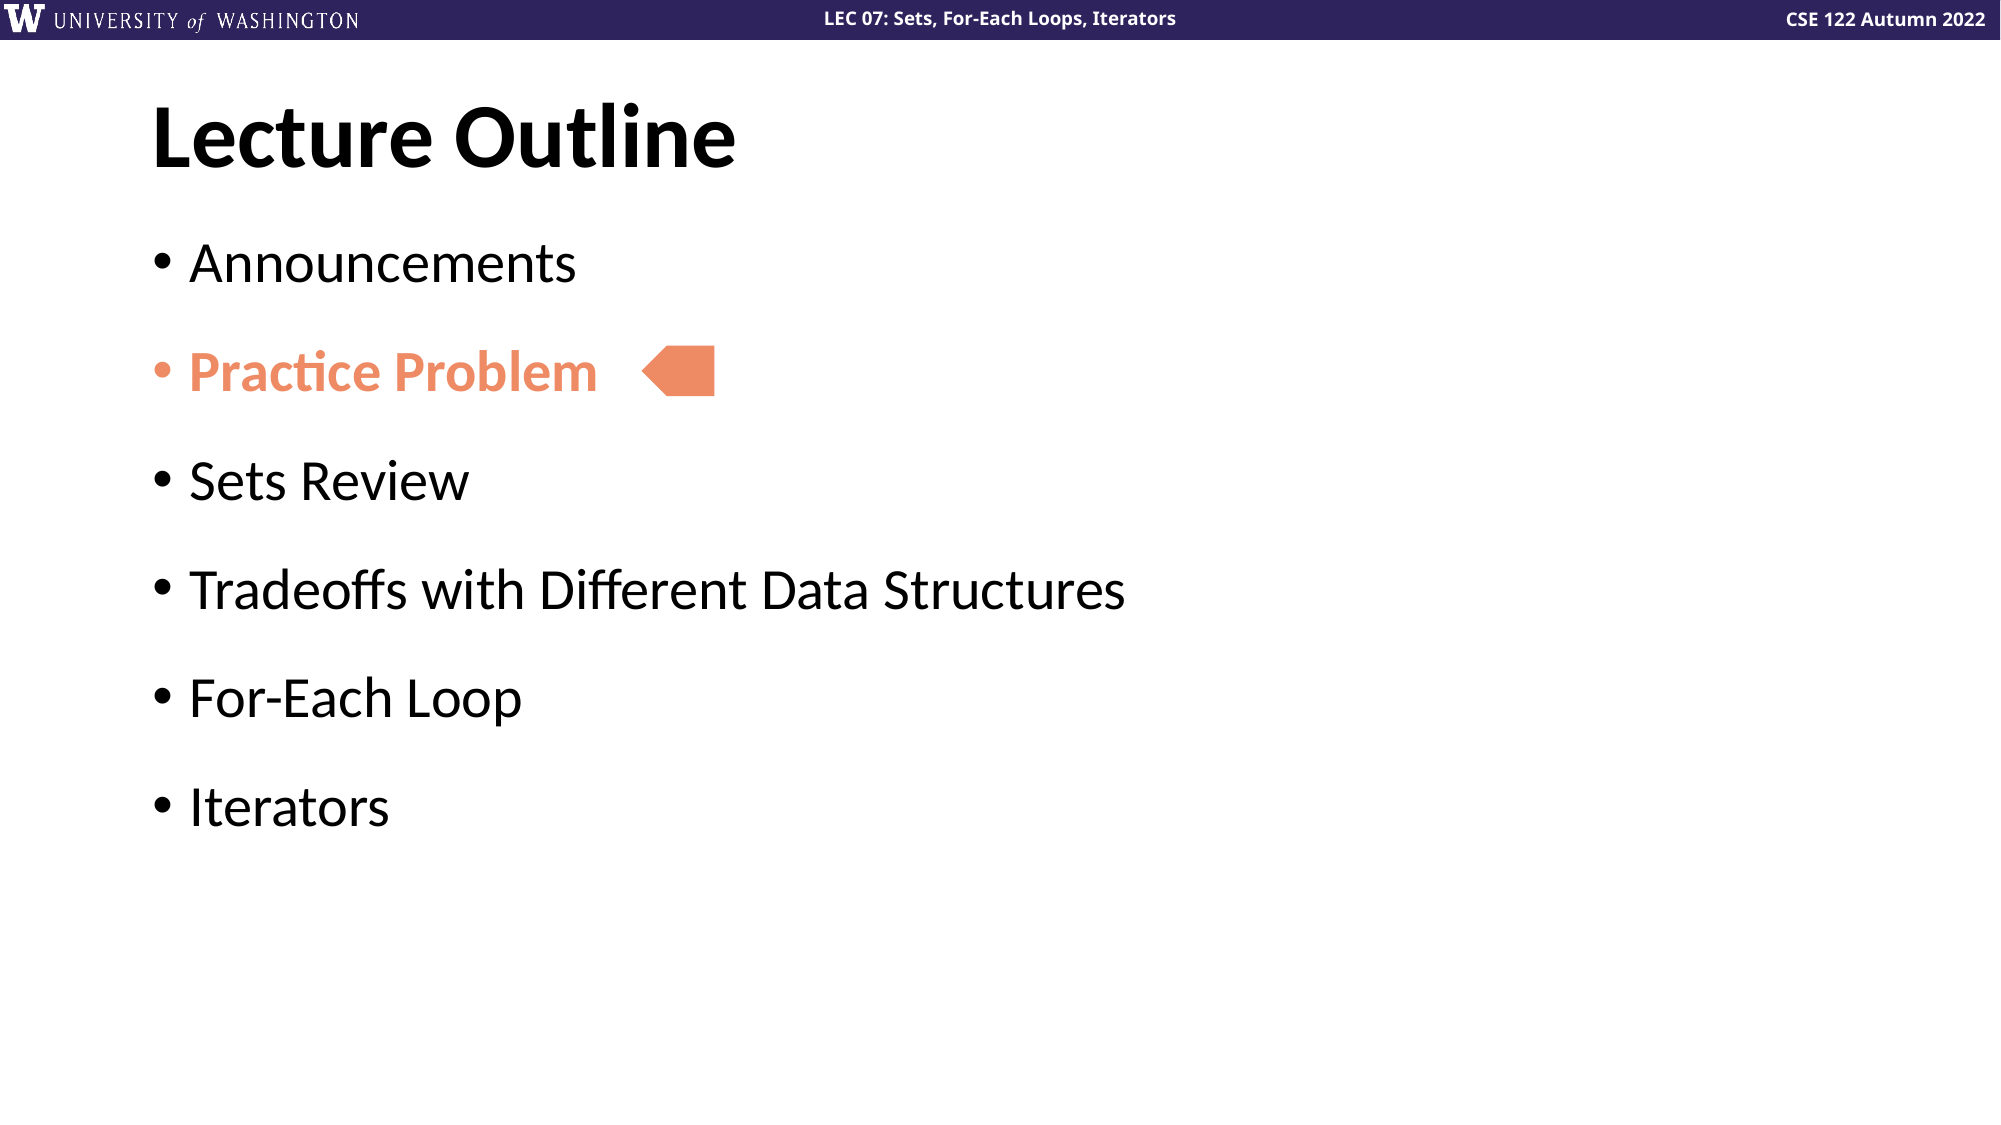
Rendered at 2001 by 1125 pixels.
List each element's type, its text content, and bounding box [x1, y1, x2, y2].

title Lecture Outline [137, 74, 1863, 200]
picture [4, 4, 358, 33]
list Announcements Practice Problem Sets Review Tradeoffs with Different Data Structures For-Each Loop Iterators [137, 224, 1863, 1014]
text_box [639, 344, 716, 398]
